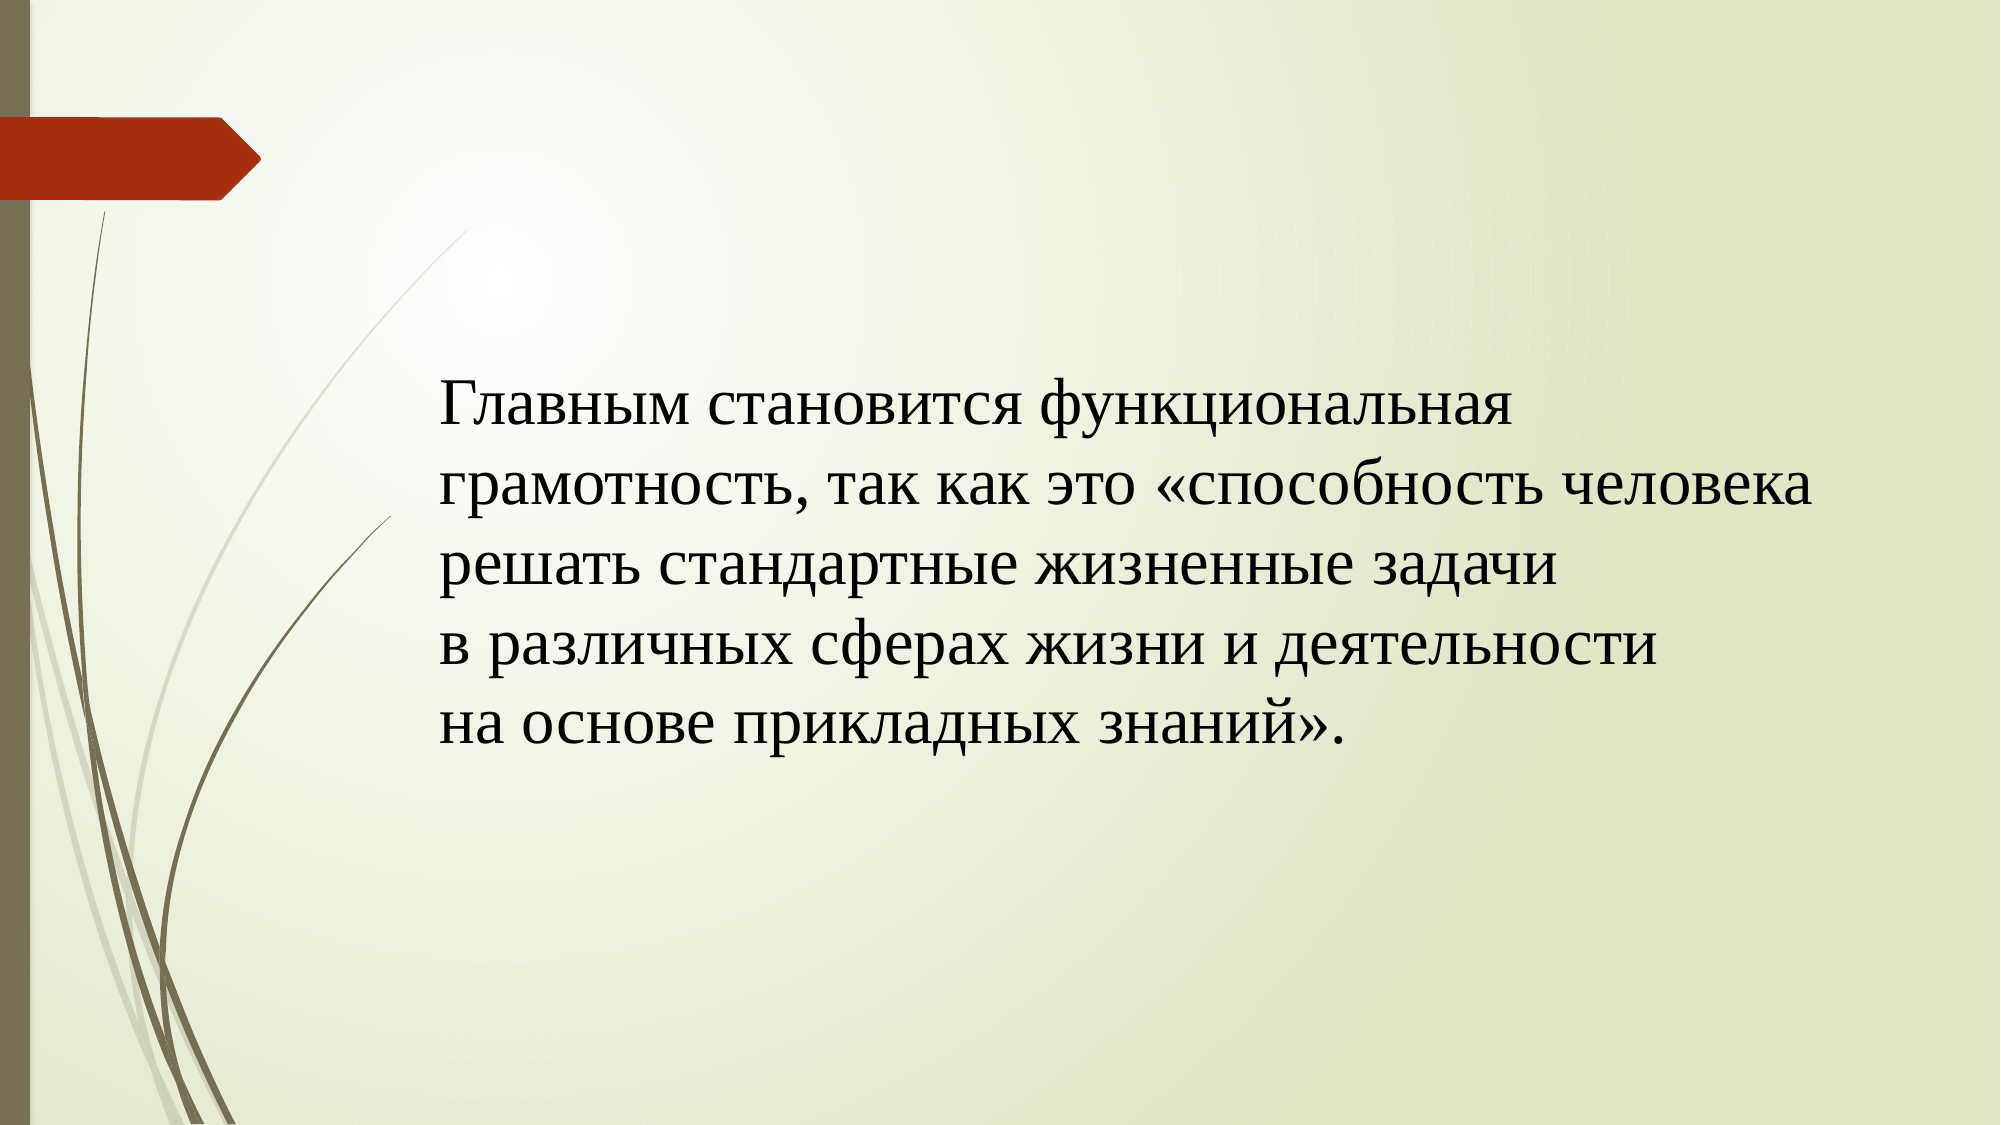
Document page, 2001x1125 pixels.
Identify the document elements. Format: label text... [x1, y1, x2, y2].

list Главным становится функциональная грамотность, так как это «способность человека решать стандартные жизненные задачи в различных сферах жизни и деятельности на основе прикладных знаний». [424, 350, 1888, 970]
